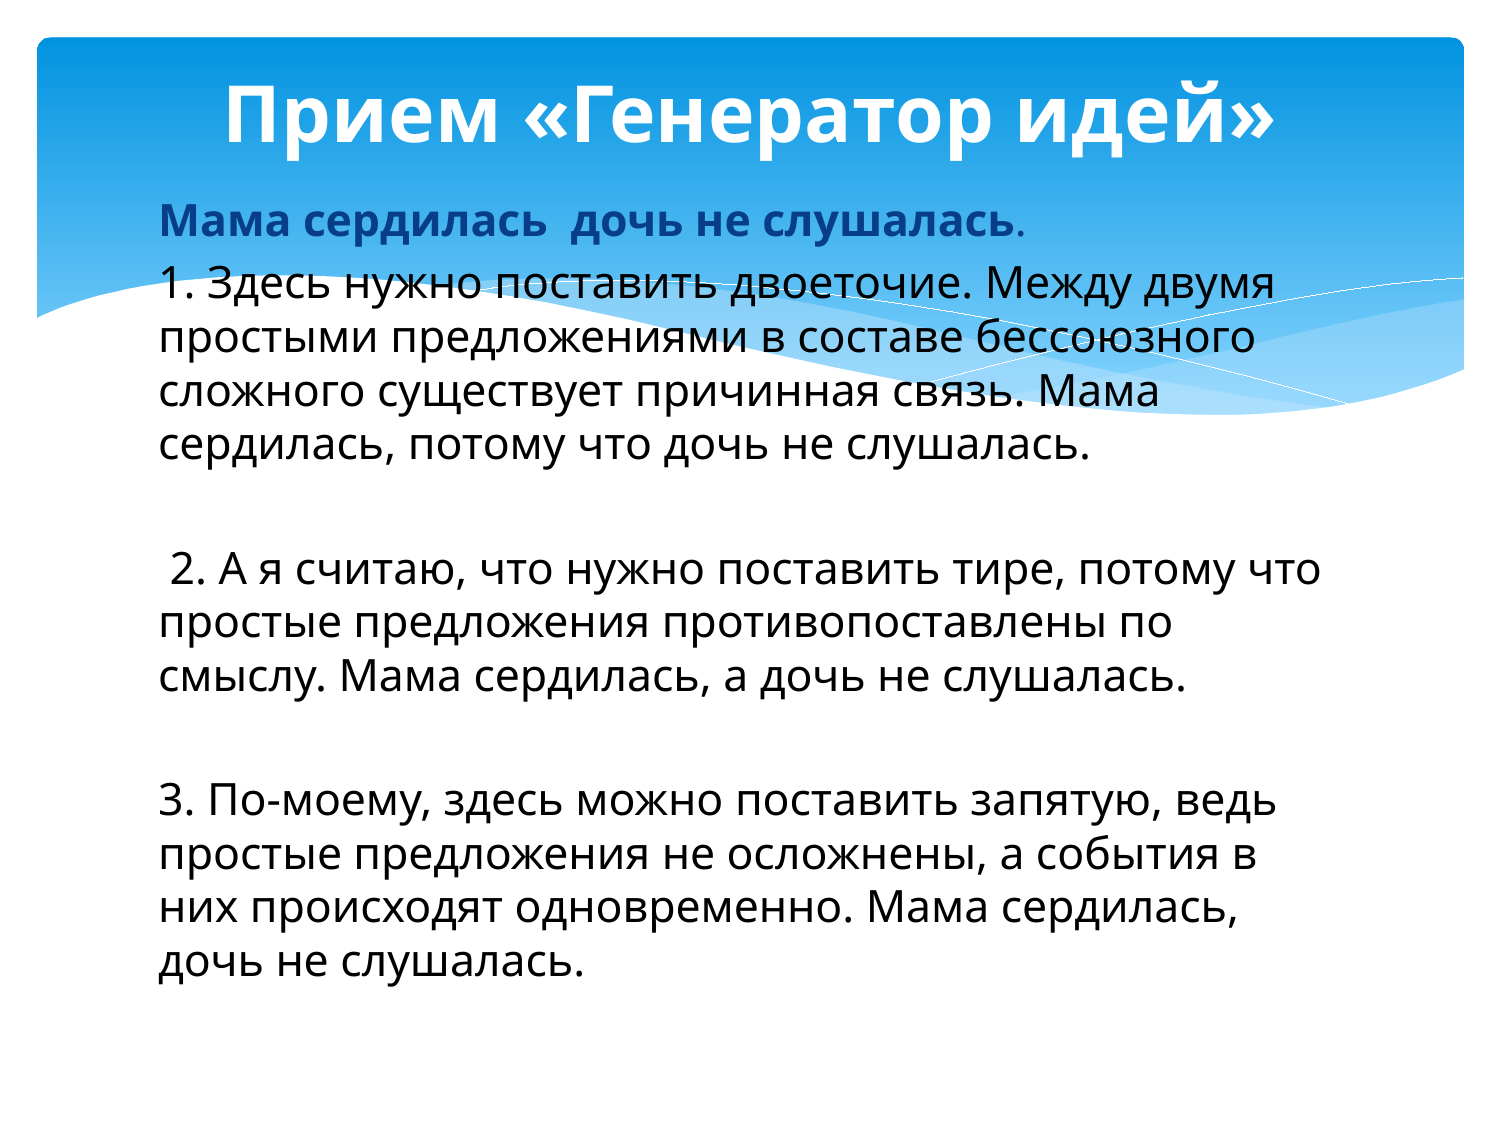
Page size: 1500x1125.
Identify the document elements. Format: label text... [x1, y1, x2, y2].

list Мама сердилась дочь не слушалась. 1. Здесь нужно поставить двоеточие. Между двумя простыми предложениями в составе бессоюзного сложного существует причинная связь. Мама сердилась, потому что дочь не слушалась. 2. А я считаю, что нужно поставить тире, потому что простые предложения противопоставлены по смыслу. Мама сердилась, а дочь не слушалась. 3. По-моему, здесь можно поставить запятую, ведь простые предложения не осложнены, а события в них происходят одновременно. Мама сердилась, дочь не слушалась. [143, 261, 1359, 1005]
title Прием «Генератор идей» [75, 55, 1425, 261]
